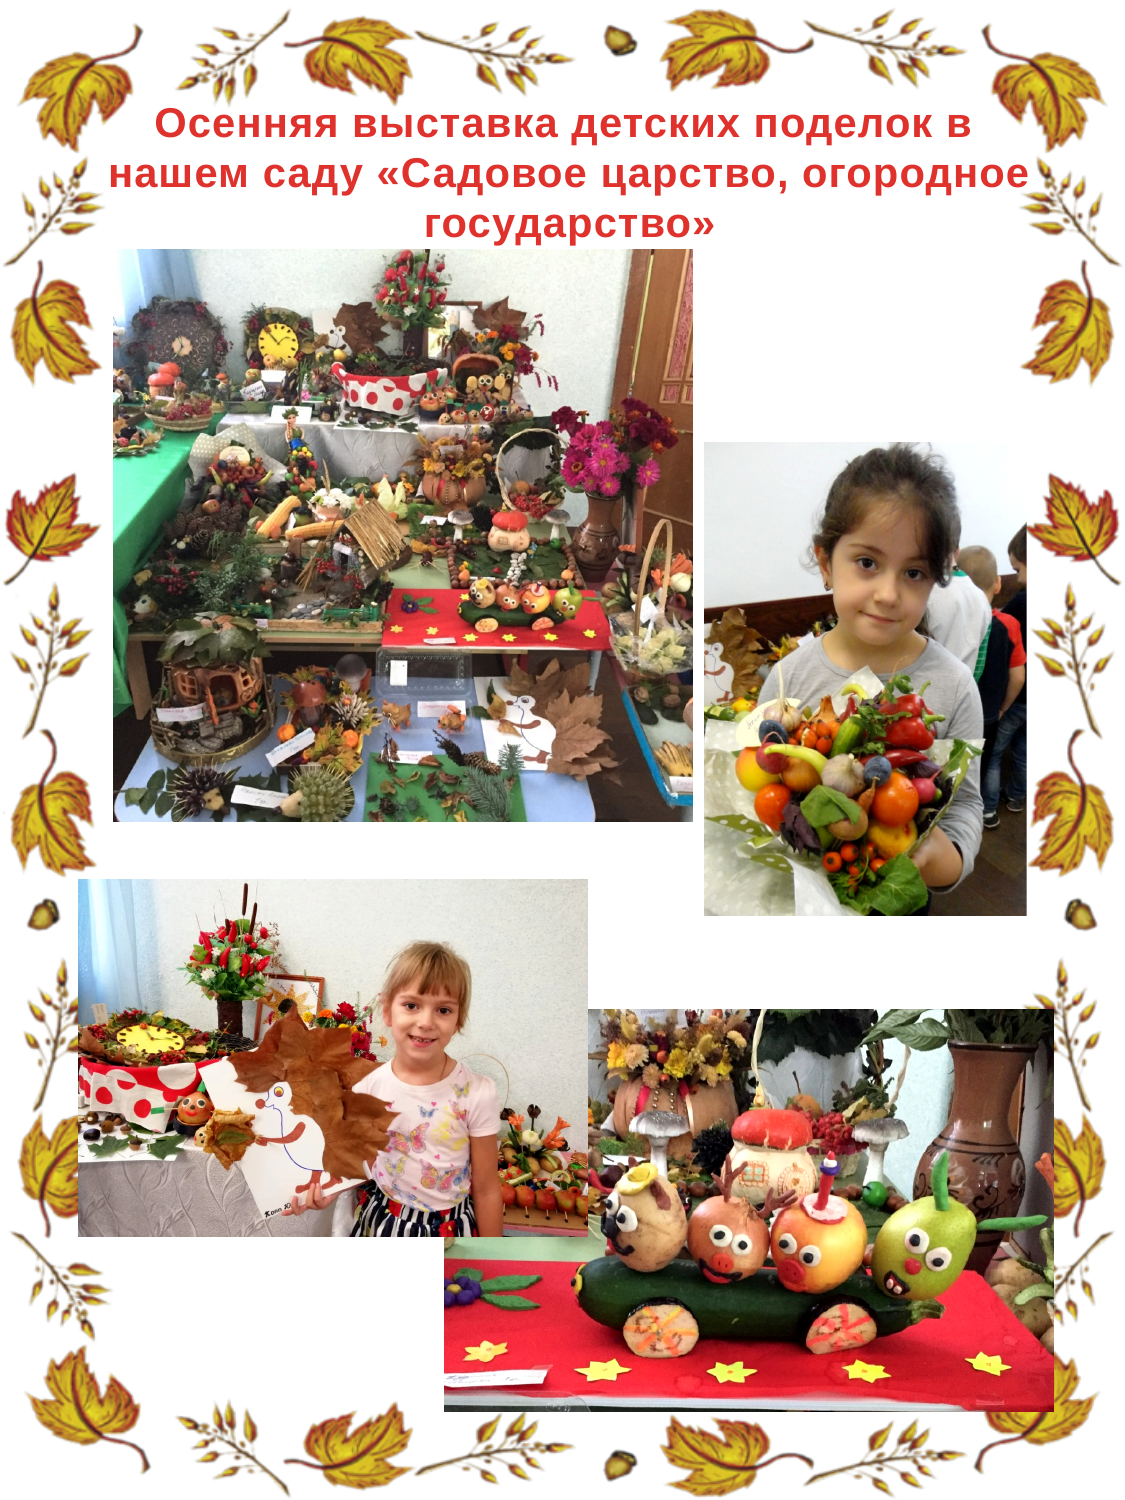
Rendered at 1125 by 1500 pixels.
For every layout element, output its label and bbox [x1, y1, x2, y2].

text_box [0, 0, 1125, 1500]
